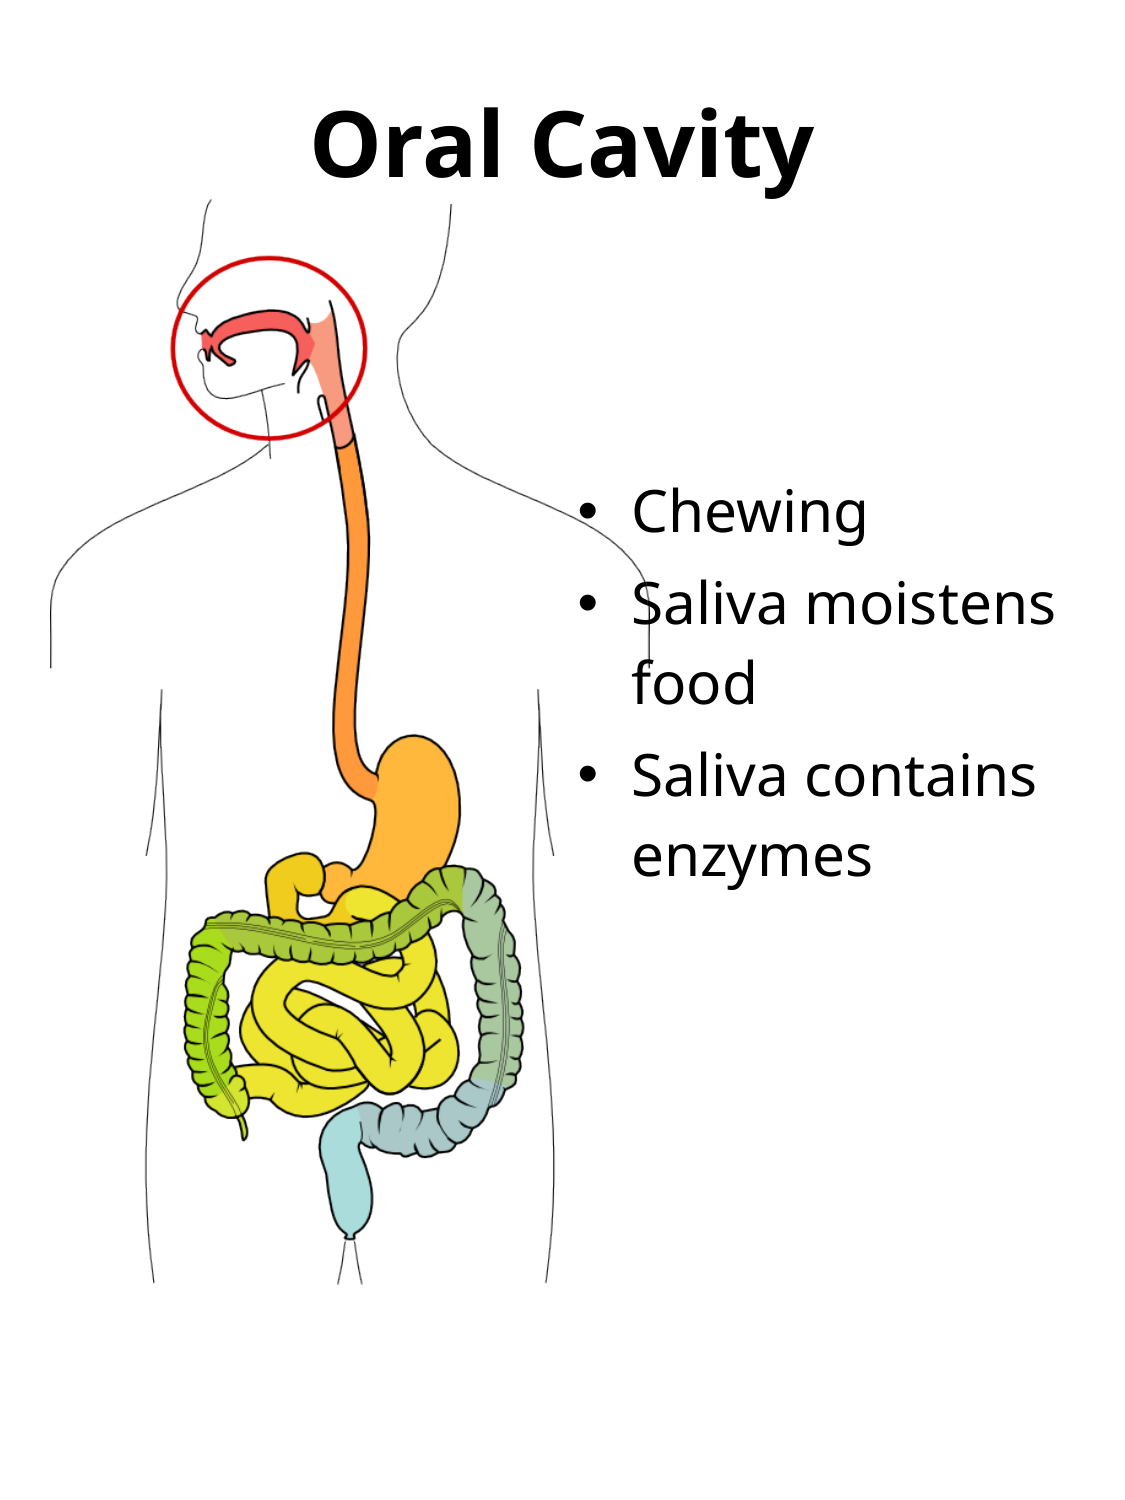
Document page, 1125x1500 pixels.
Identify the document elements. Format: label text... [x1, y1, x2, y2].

picture [49, 199, 651, 1285]
list Chewing Saliva moistens food Saliva contains enzymes [654, 462, 1075, 1000]
title Oral Cavity [56, 60, 1069, 225]
